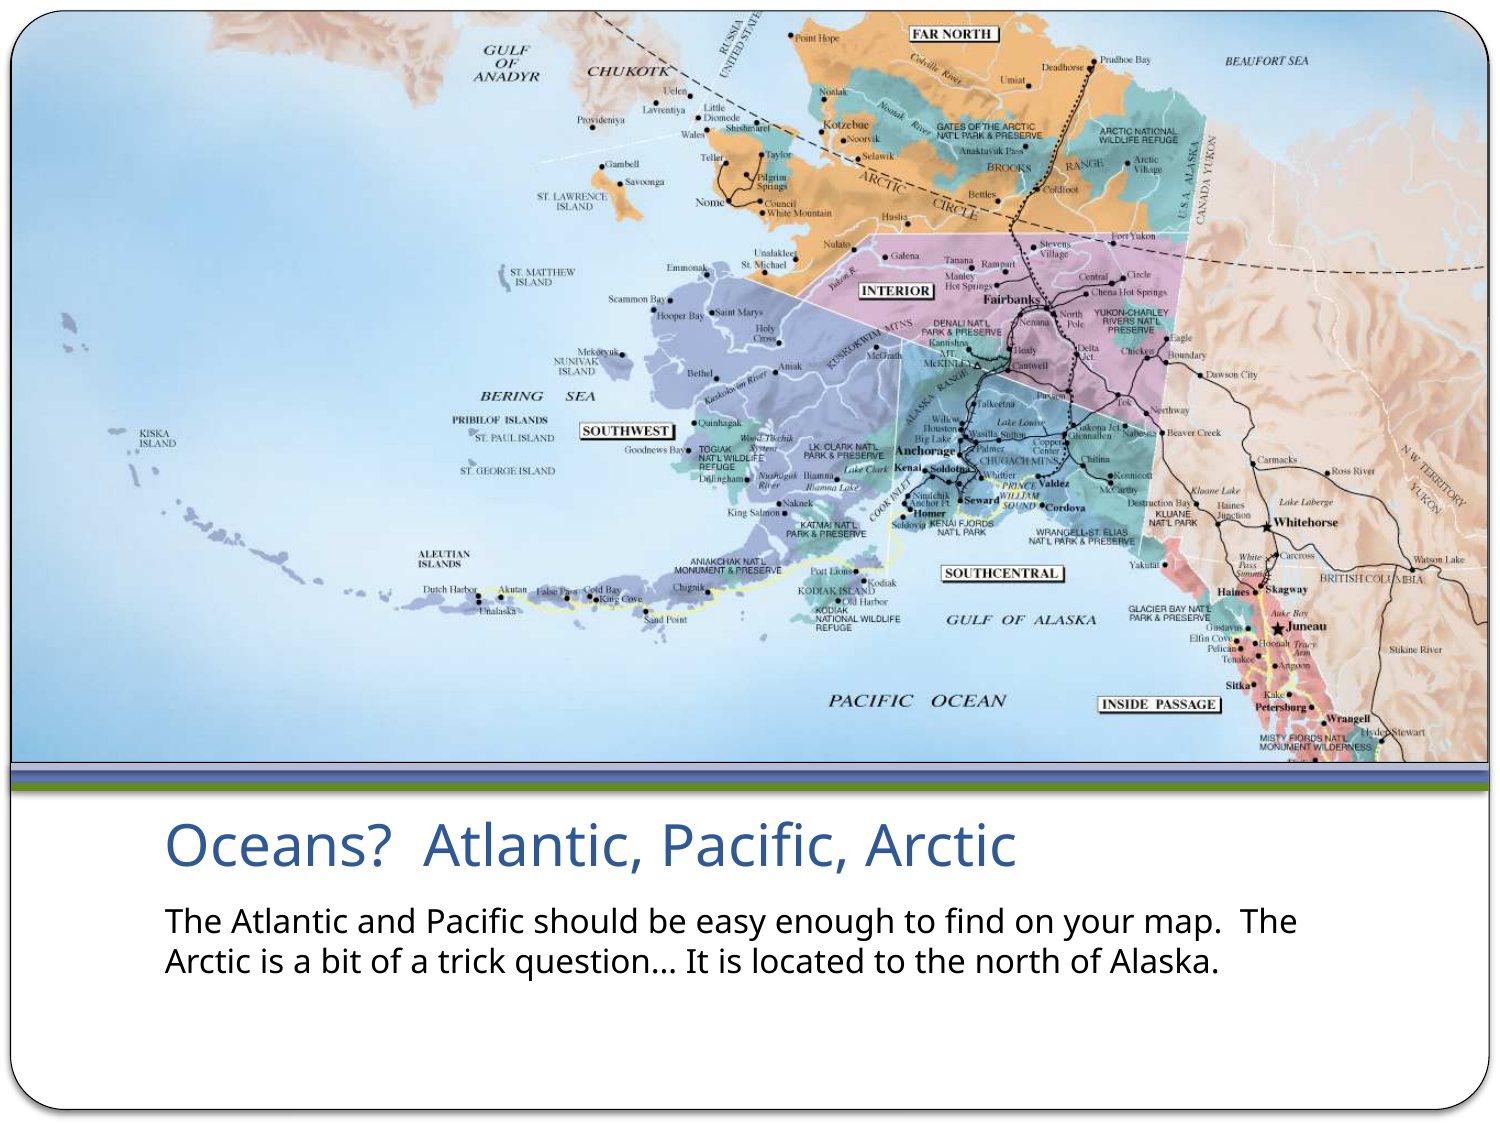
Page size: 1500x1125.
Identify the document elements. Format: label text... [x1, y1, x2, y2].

list The Atlantic and Pacific should be easy enough to find on your map. The Arctic is a bit of a trick question… It is located to the north of Alaska. [150, 893, 1350, 1006]
picture [10, 10, 1489, 763]
title Oceans? Atlantic, Pacific, Arctic [150, 803, 1350, 890]
